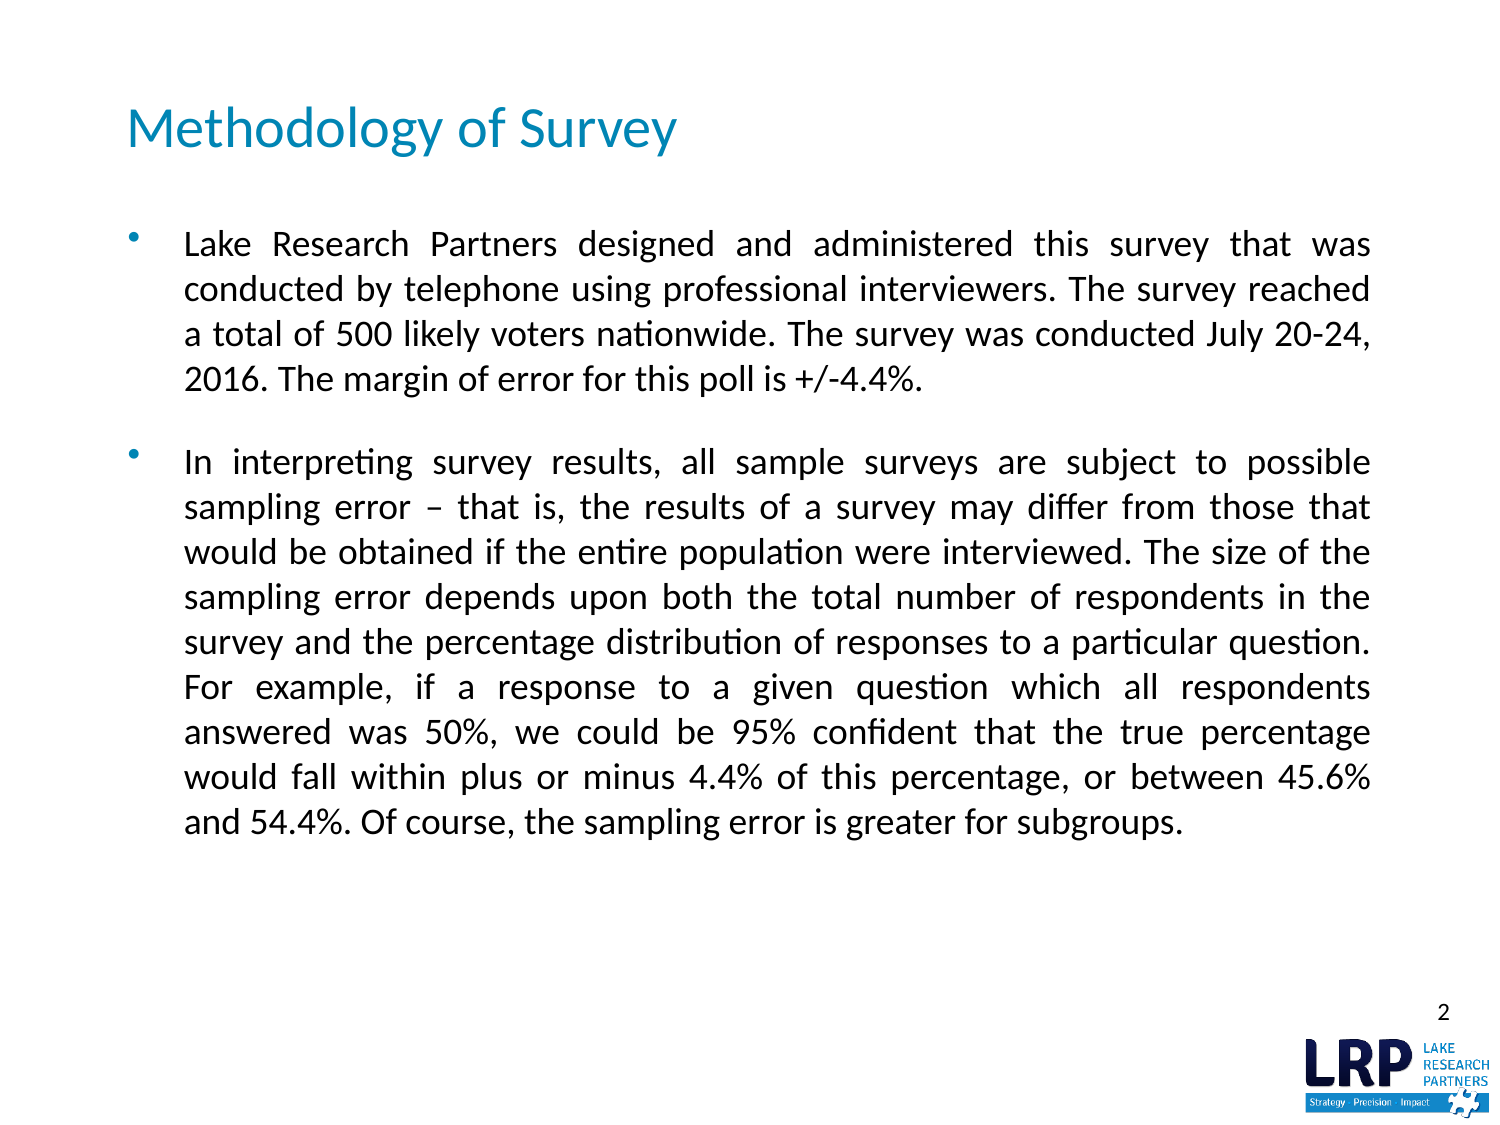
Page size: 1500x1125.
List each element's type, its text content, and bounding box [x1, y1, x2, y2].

footer 2 [1387, 987, 1500, 1038]
picture [1304, 1038, 1492, 1119]
title Methodology of Survey [111, 37, 1389, 212]
text_box Lake Research Partners designed and administered this survey that was conducted by telephone using professional interviewers. The survey reached a total of 500 likely voters nationwide. The survey was conducted July 20-24, 2016. The margin of error for this poll is +/-4.4%. In interpreting survey results, all sample surveys are subject to possible sampling error – that is, the results of a survey may differ from those that would be obtained if the entire population were interviewed. The size of the sampling error depends upon both the total number of respondents in the survey and the percentage distribution of responses to a particular question. For example, if a response to a given question which all respondents answered was 50%, we could be 95% confident that the true percentage would fall within plus or minus 4.4% of this percentage, or between 45.6% and 54.4%. Of course, the sampling error is greater for subgroups. [112, 211, 1388, 1025]
